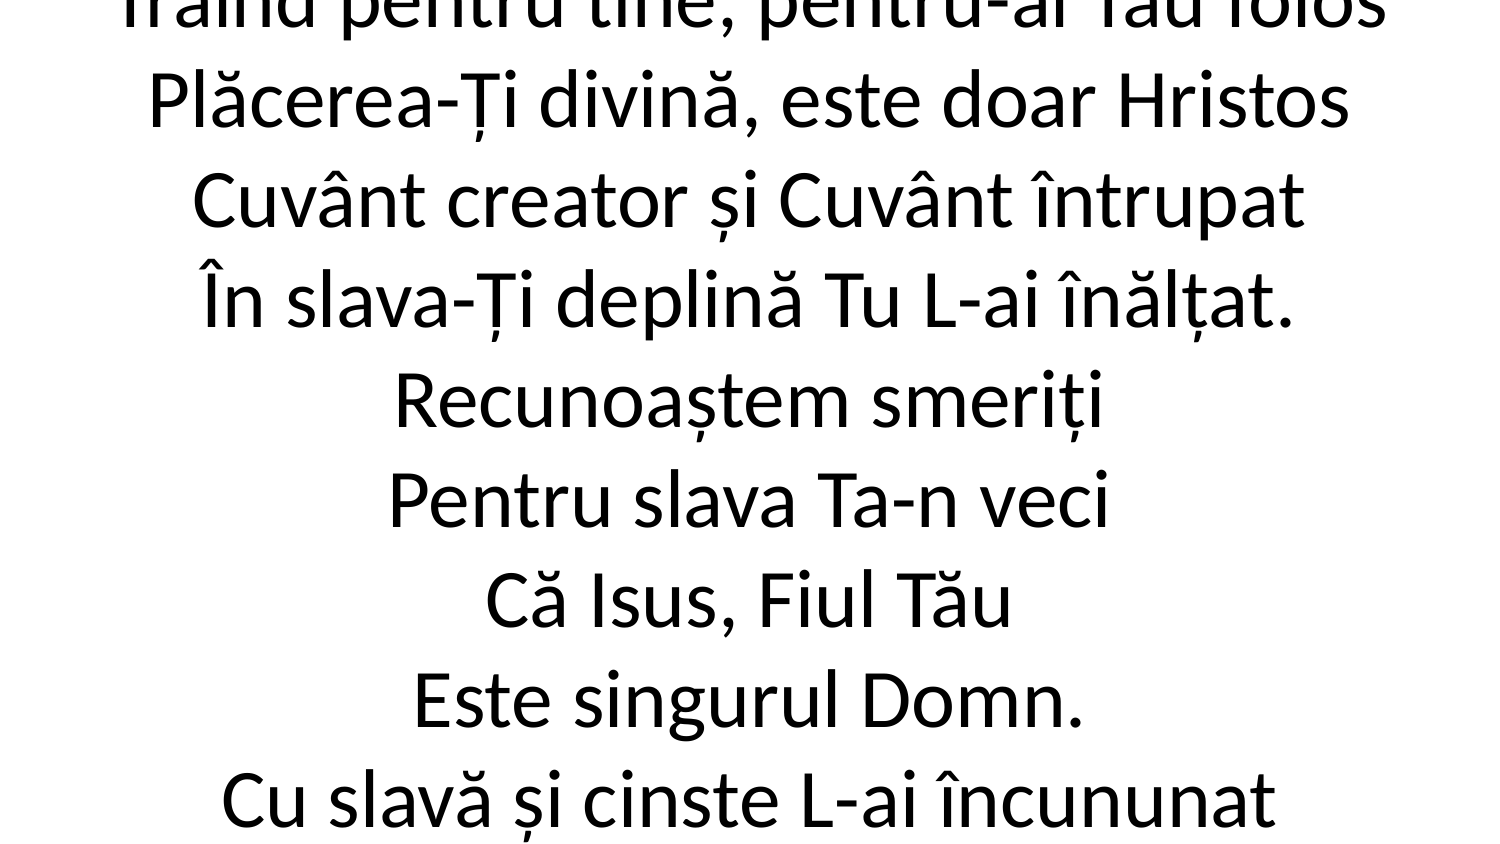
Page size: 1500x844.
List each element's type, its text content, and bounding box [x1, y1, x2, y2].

text_box Trăind pentru tine, pentru-al Tău folos Plăcerea-Ți divină, este doar Hristos Cuvânt creator și Cuvânt întrupat În slava-Ți deplină Tu L-ai înălțat. Recunoaștem smeriți Pentru slava Ta-n veci Că Isus, Fiul Tău Este singurul Domn. Cu slavă și cinste L-ai încununat Căci prin har, pentru toți, El moarte-a gustat. [0, 0, 1500, 844]
